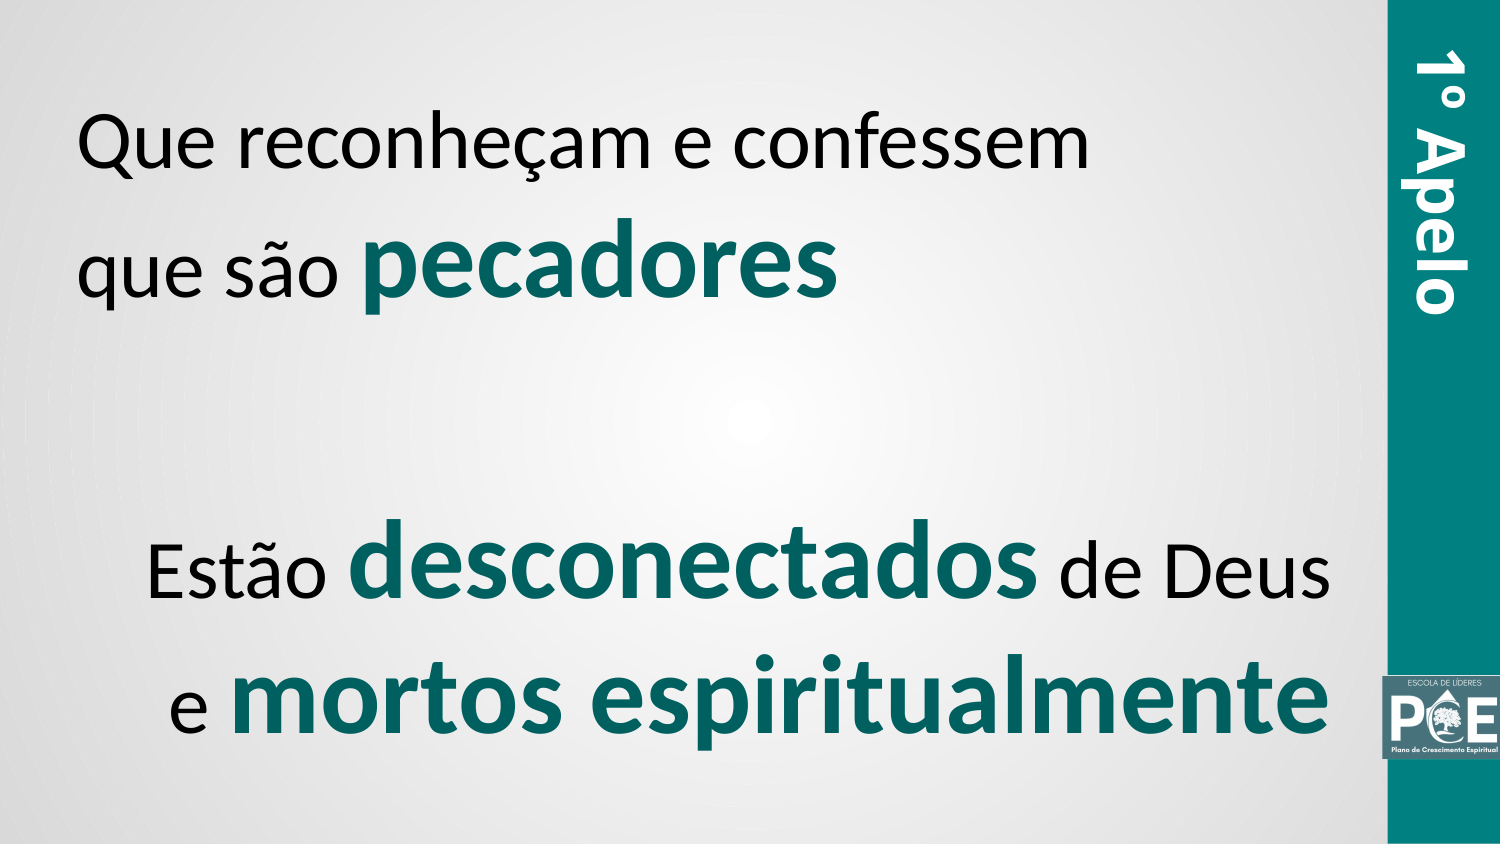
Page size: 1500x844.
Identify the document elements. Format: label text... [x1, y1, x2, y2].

text_box Que reconheçam e confessem que são pecadores [68, 77, 1124, 328]
text_box 1º Apelo [1397, 39, 1492, 325]
picture [1382, 675, 1500, 759]
text_box Estão desconectados de Deus e mortos espiritualmente [132, 479, 1340, 764]
